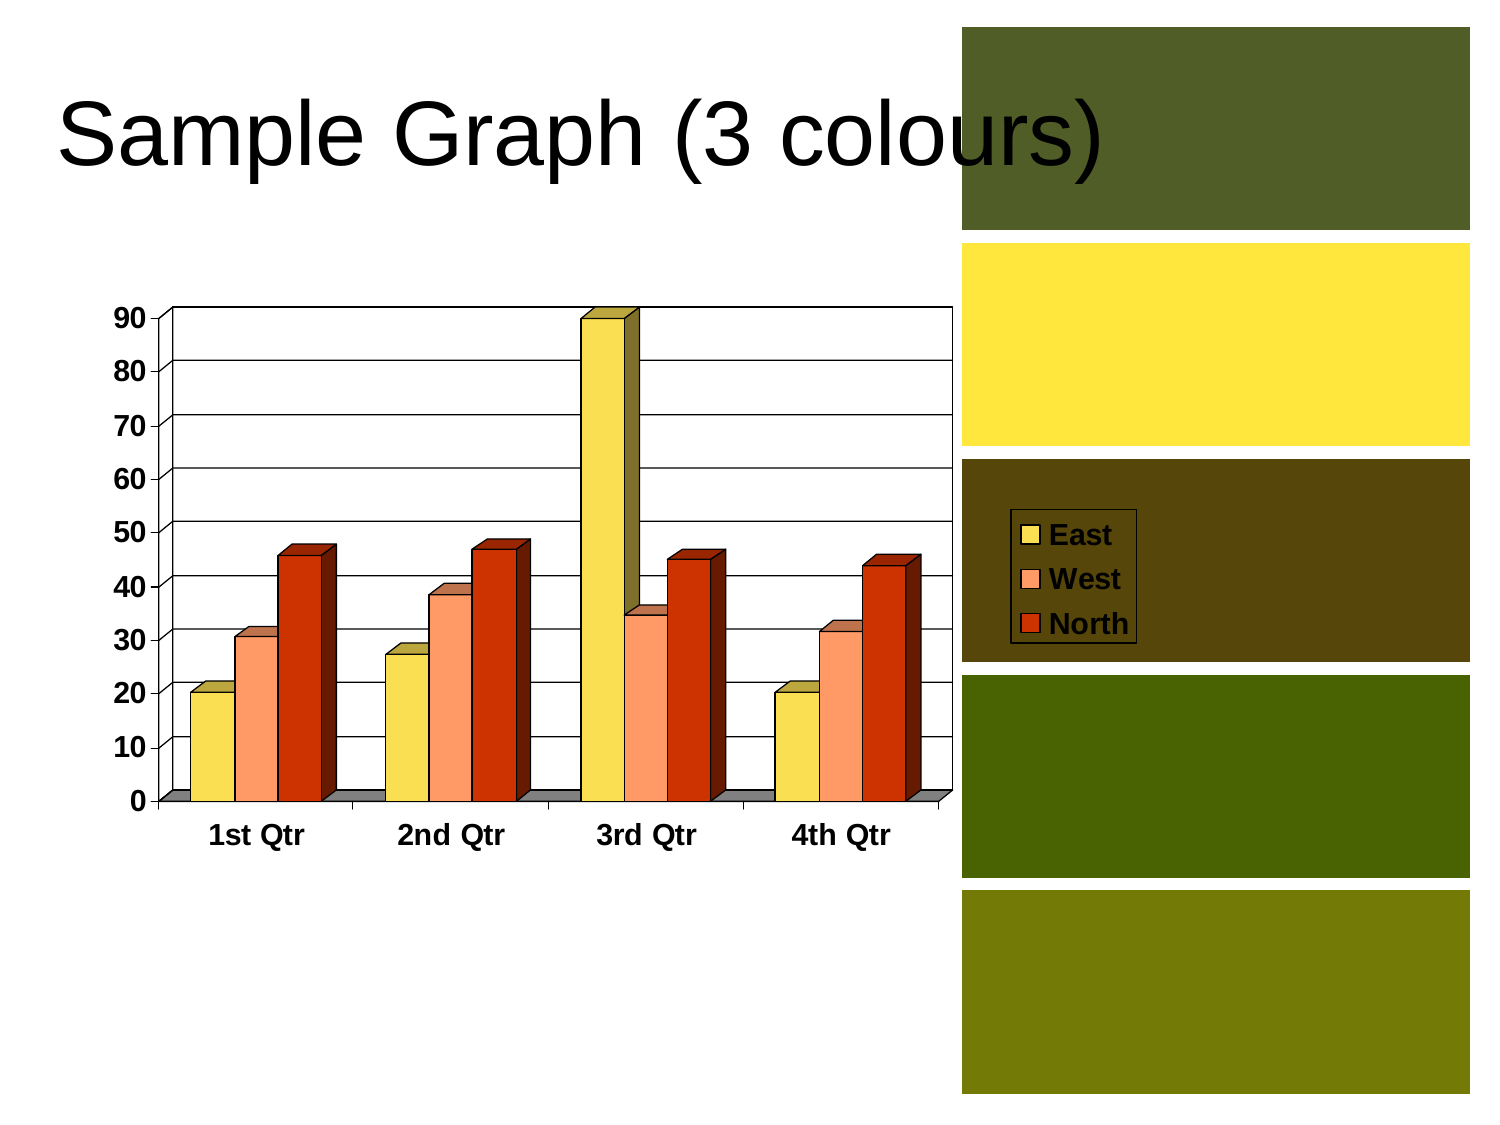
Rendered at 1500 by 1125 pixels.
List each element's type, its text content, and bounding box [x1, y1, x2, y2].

title Sample Graph (3 colours) [28, 34, 1134, 223]
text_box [44, 270, 1150, 885]
